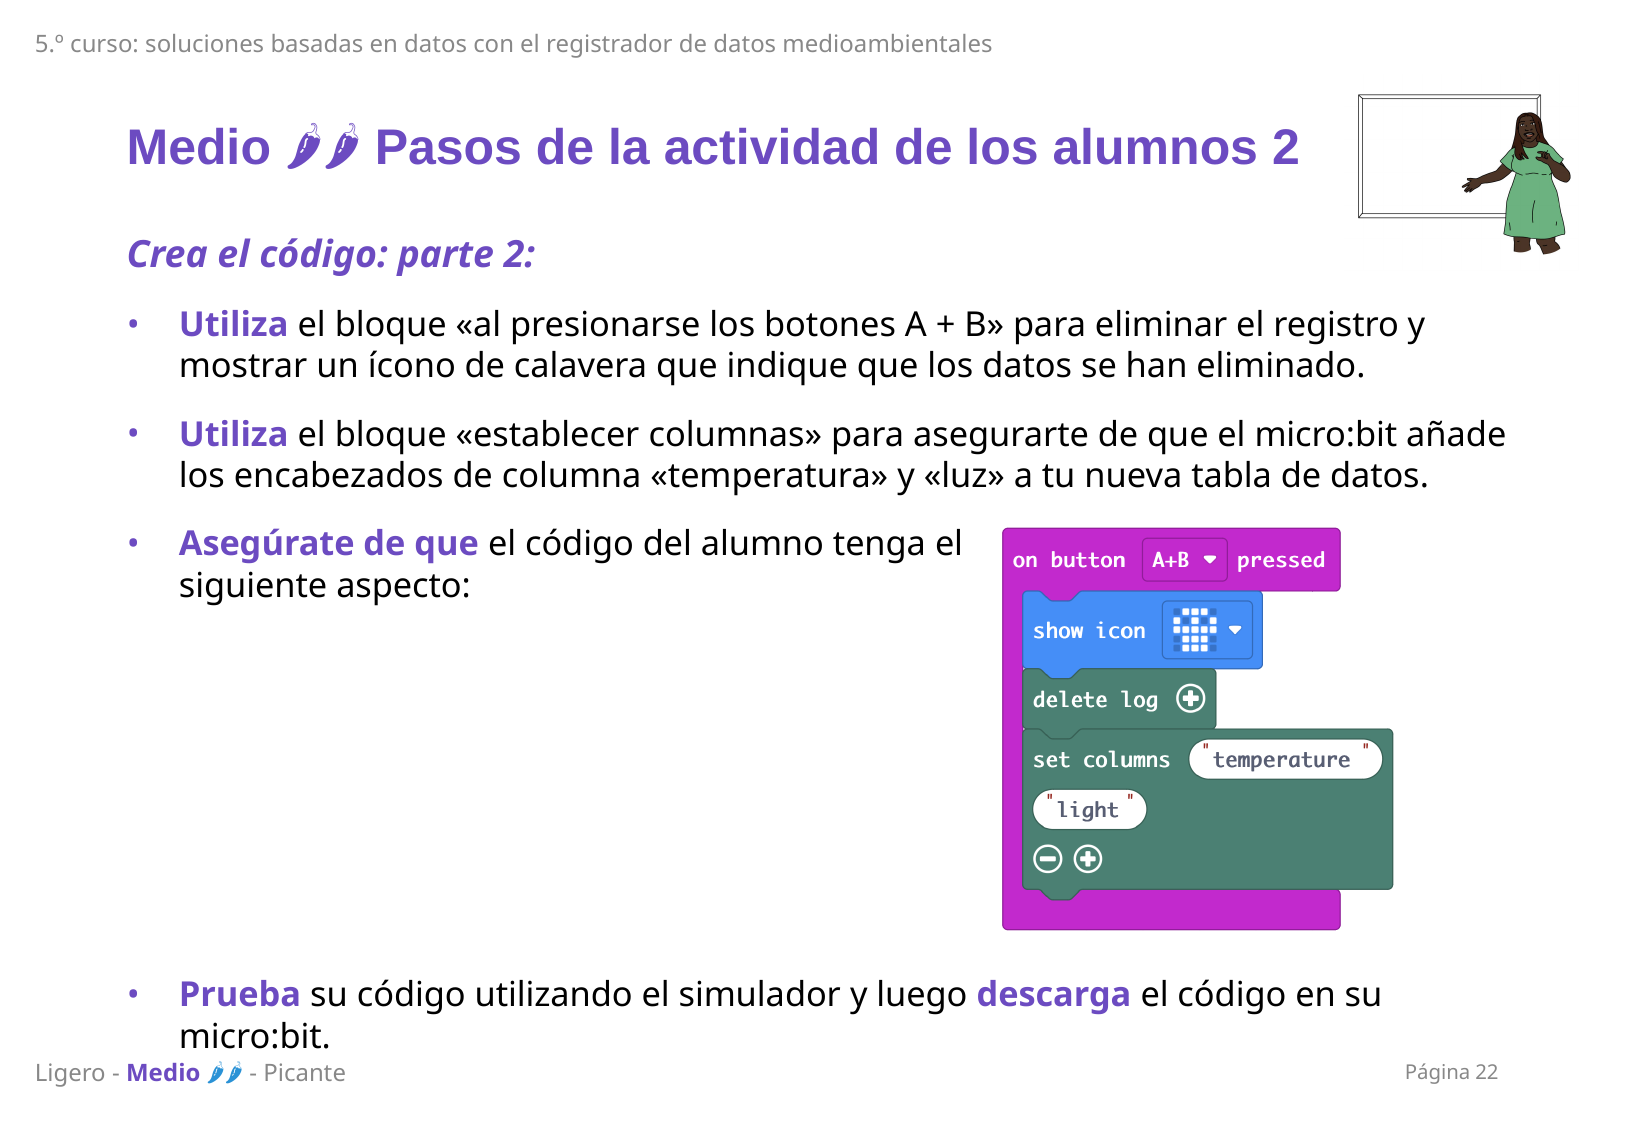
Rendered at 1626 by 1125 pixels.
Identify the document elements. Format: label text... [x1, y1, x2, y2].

list Crea el código: parte 2: Utiliza el bloque «al presionarse los botones A + B» para eliminar el registro y mostrar un ícono de calavera que indique que los datos se han eliminado. Utiliza el bloque «establecer columnas» para asegurarte de que el micro:bit añade los encabezados de columna «temperatura» y «luz» a tu nueva tabla de datos. Asegúrate de que el código del alumno tenga el siguiente aspecto: Prueba su código utilizando el simulador y luego descarga el código en su micro:bit. [111, 222, 1541, 993]
text_box Ligero - Medio 🌶️🌶️ - Picante [19, 1042, 623, 1103]
picture [970, 504, 1425, 956]
slide_number Página 22 [1147, 1042, 1514, 1103]
picture [1343, 74, 1579, 271]
title Medio 🌶️🌶️ Pasos de la actividad de los alumnos 2 [111, 73, 1344, 222]
